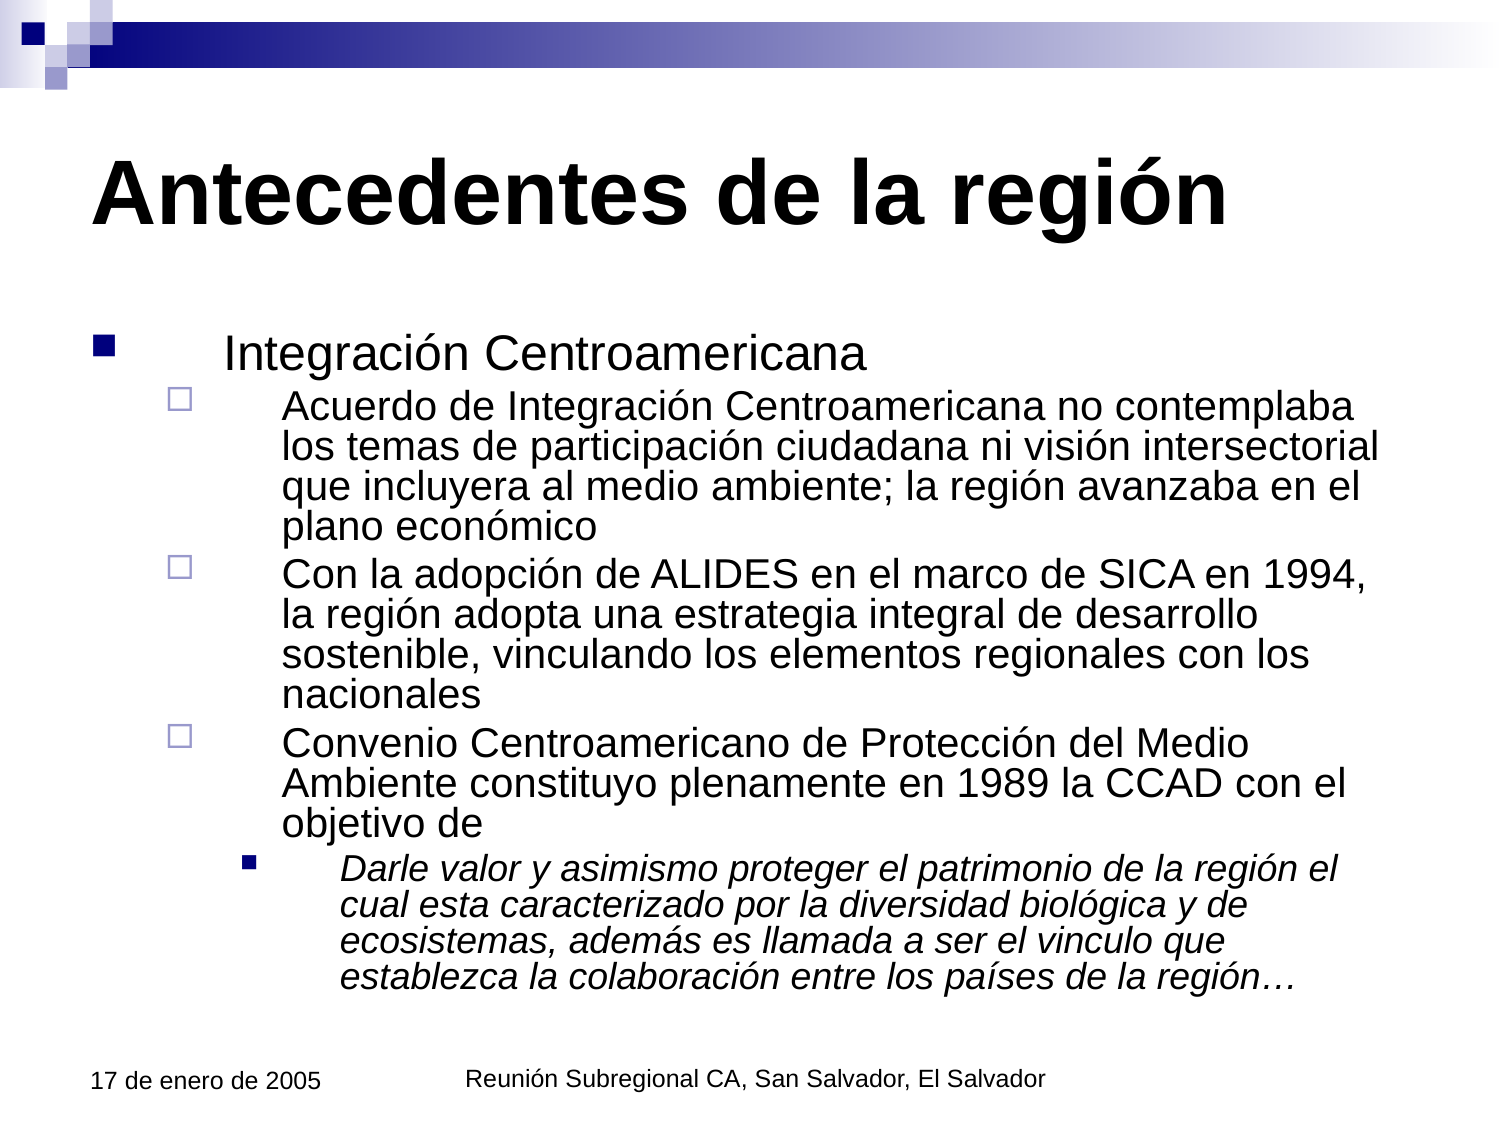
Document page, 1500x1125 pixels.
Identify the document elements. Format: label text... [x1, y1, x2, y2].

title Antecedentes de la región [74, 74, 1426, 301]
slide_number 17 de enero de 2005 [74, 1024, 426, 1103]
footer Reunión Subregional CA, San Salvador, El Salvador [449, 1024, 1063, 1101]
list Integración Centroamericana Acuerdo de Integración Centroamericana no contemplaba los temas de participación ciudadana ni visión intersectorial que incluyera al medio ambiente; la región avanzaba en el plano económico Con la adopción de ALIDES en el marco de SICA en 1994, la región adopta una estrategia integral de desarrollo sostenible, vinculando los elementos regionales con los nacionales Convenio Centroamericano de Protección del Medio Ambiente constituyo plenamente en 1989 la CCAD con el objetivo de Darle valor y asimismo proteger el patrimonio de la región el cual esta caracterizado por la diversidad biológica y de ecosistemas, además es llamada a ser el vinculo que establezca la colaboración entre los países de la región… [74, 324, 1426, 1013]
